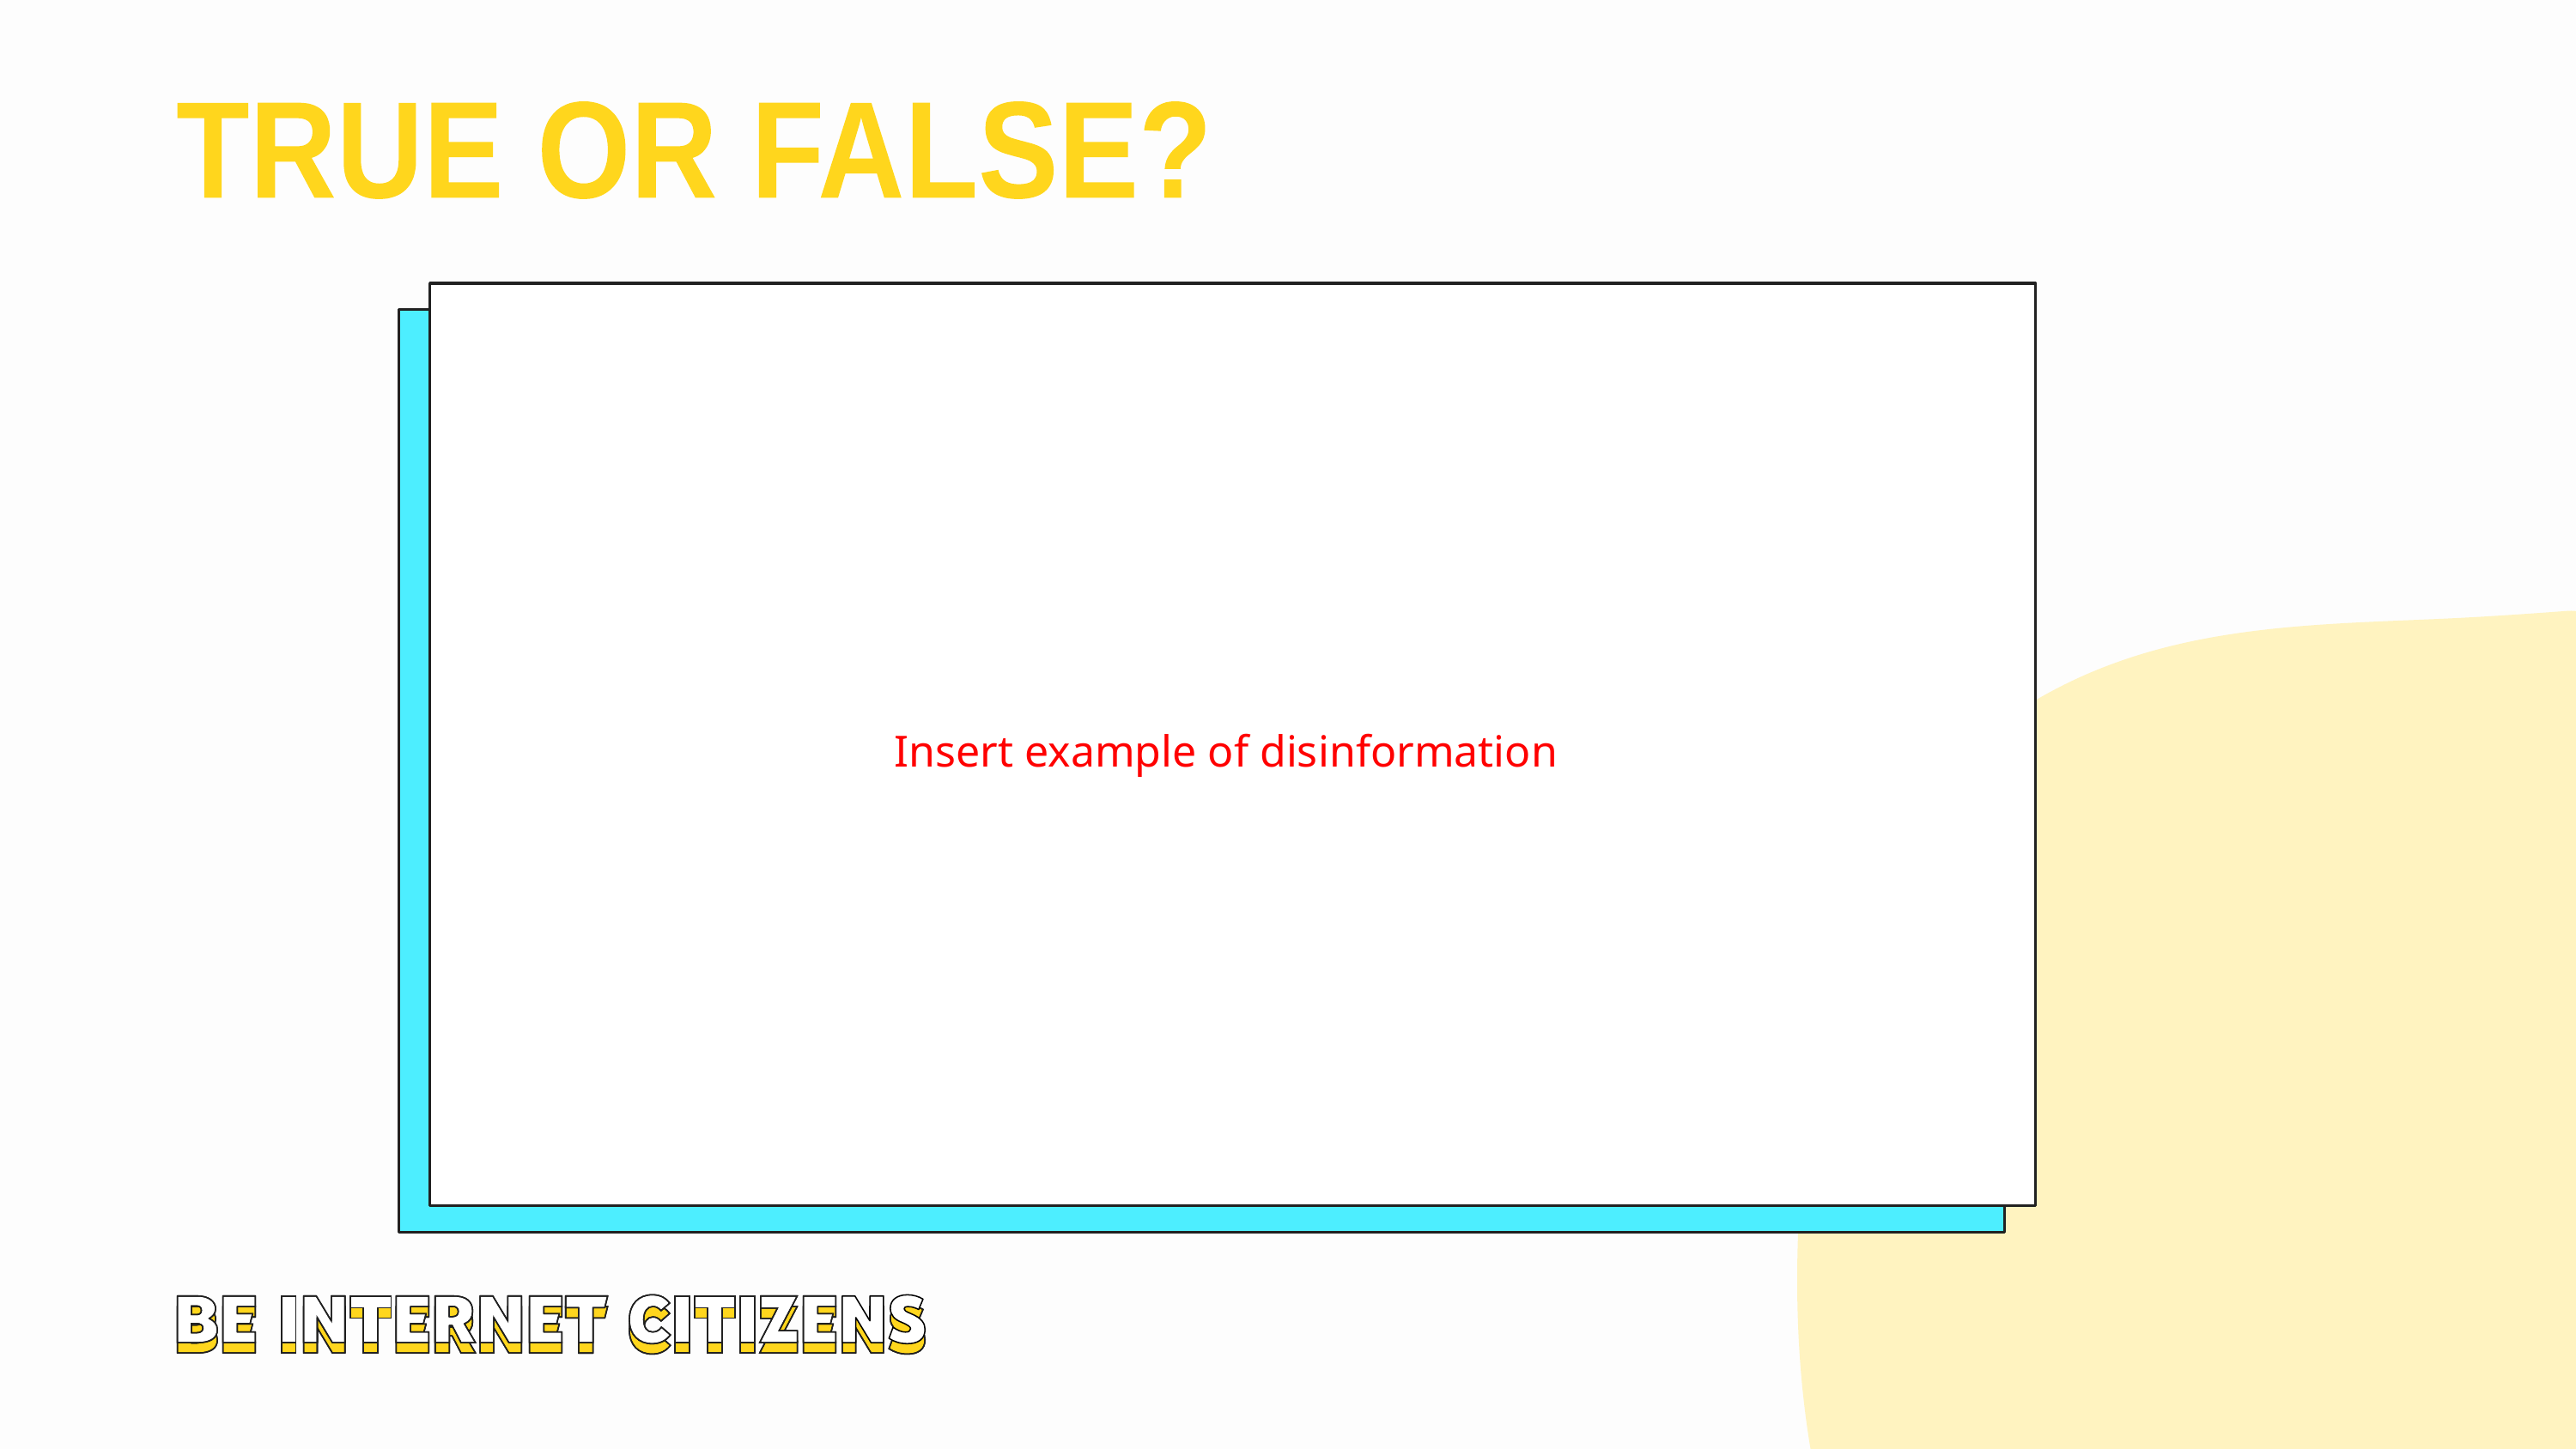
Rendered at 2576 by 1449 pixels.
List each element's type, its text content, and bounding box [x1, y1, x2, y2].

text_box [429, 282, 2036, 1206]
text_box [1797, 610, 2576, 1449]
text_box Insert example of disinformation [830, 712, 1622, 782]
text_box [398, 309, 2005, 1233]
